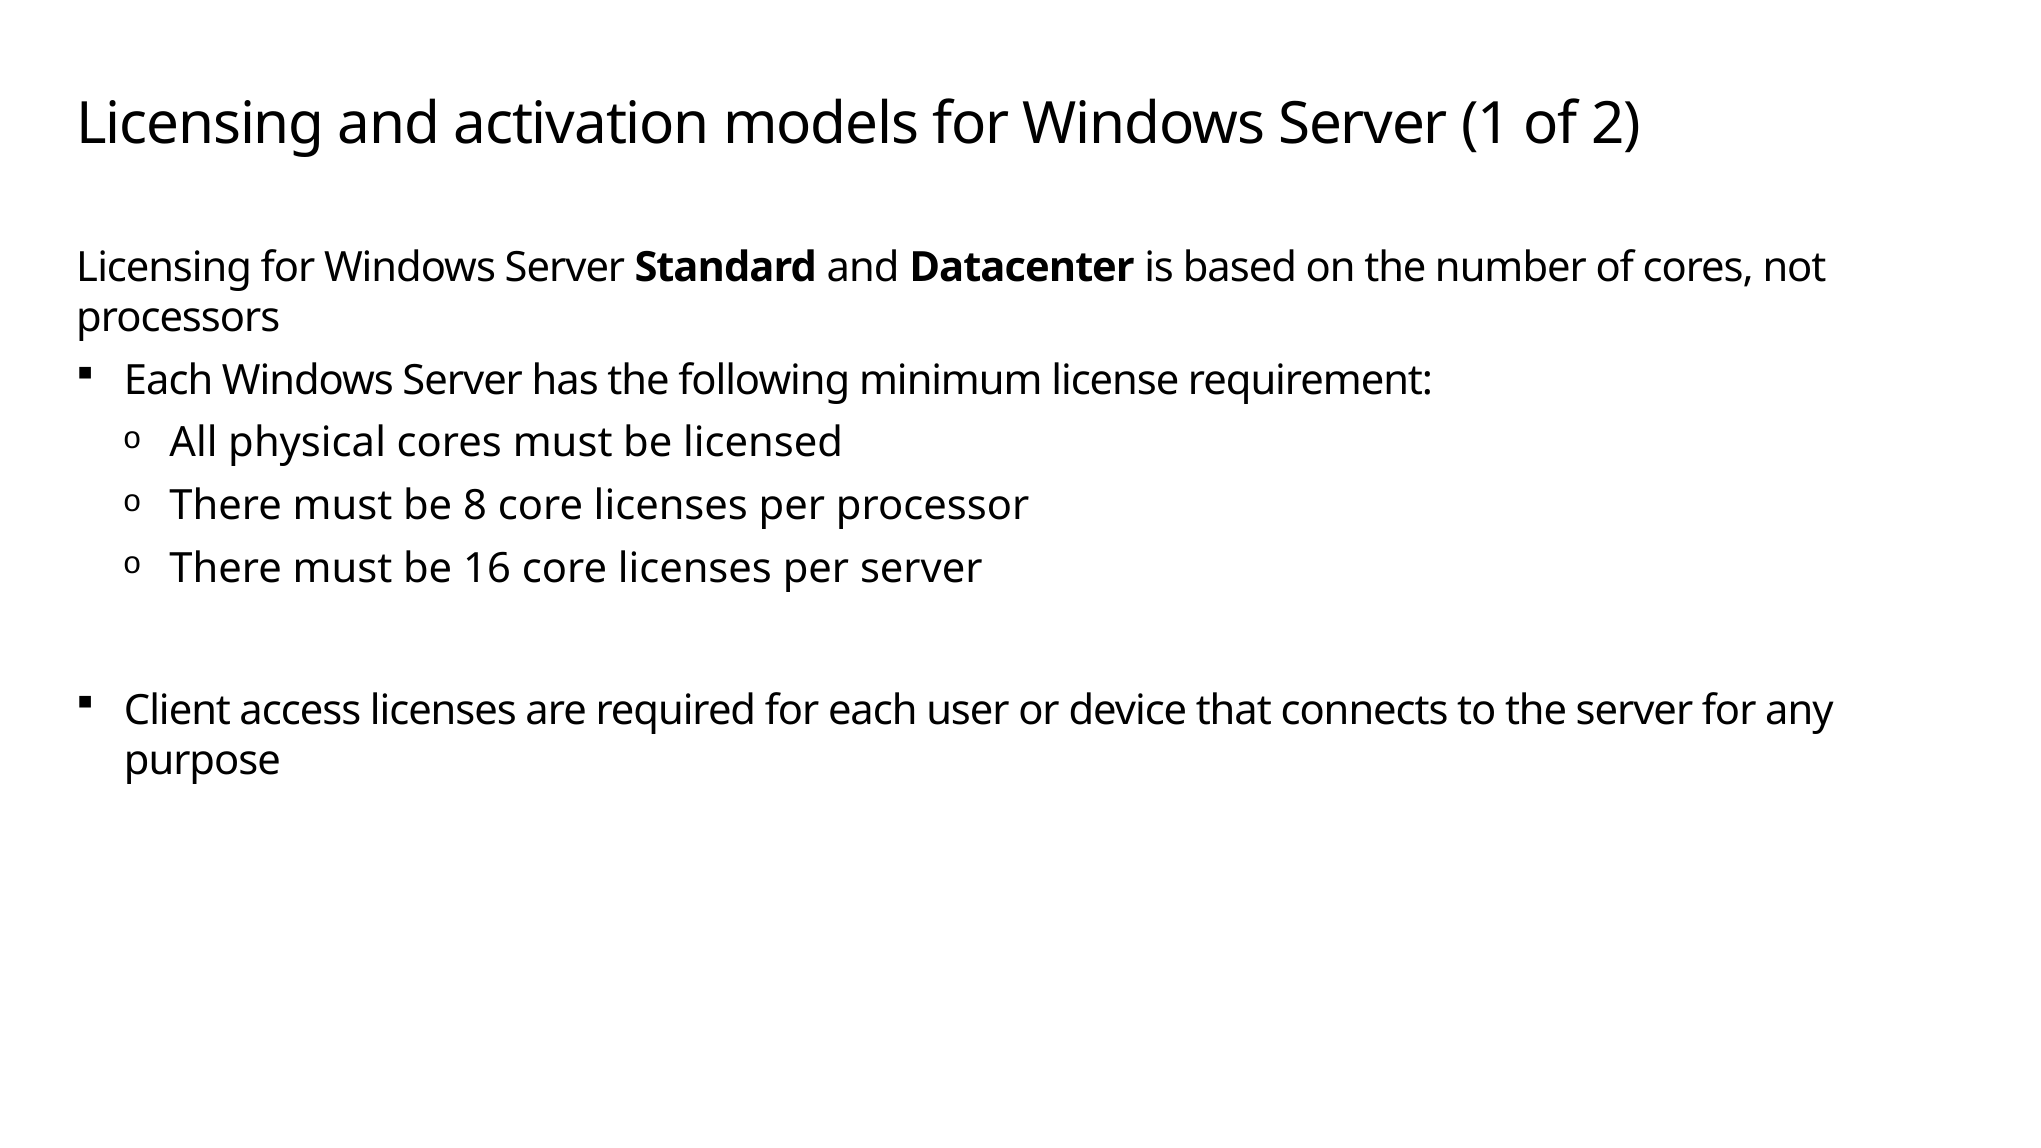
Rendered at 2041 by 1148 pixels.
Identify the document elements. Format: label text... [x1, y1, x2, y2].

list Licensing for Windows Server Standard and Datacenter is based on the number of cores, not processors Each Windows Server has the following minimum license requirement: All physical cores must be licensed There must be 8 core licenses per processor There must be 16 core licenses per server Client access licenses are required for each user or device that connects to the server for any purpose [76, 240, 1970, 1074]
title Licensing and activation models for Windows Server (1 of 2) [76, 93, 1968, 161]
